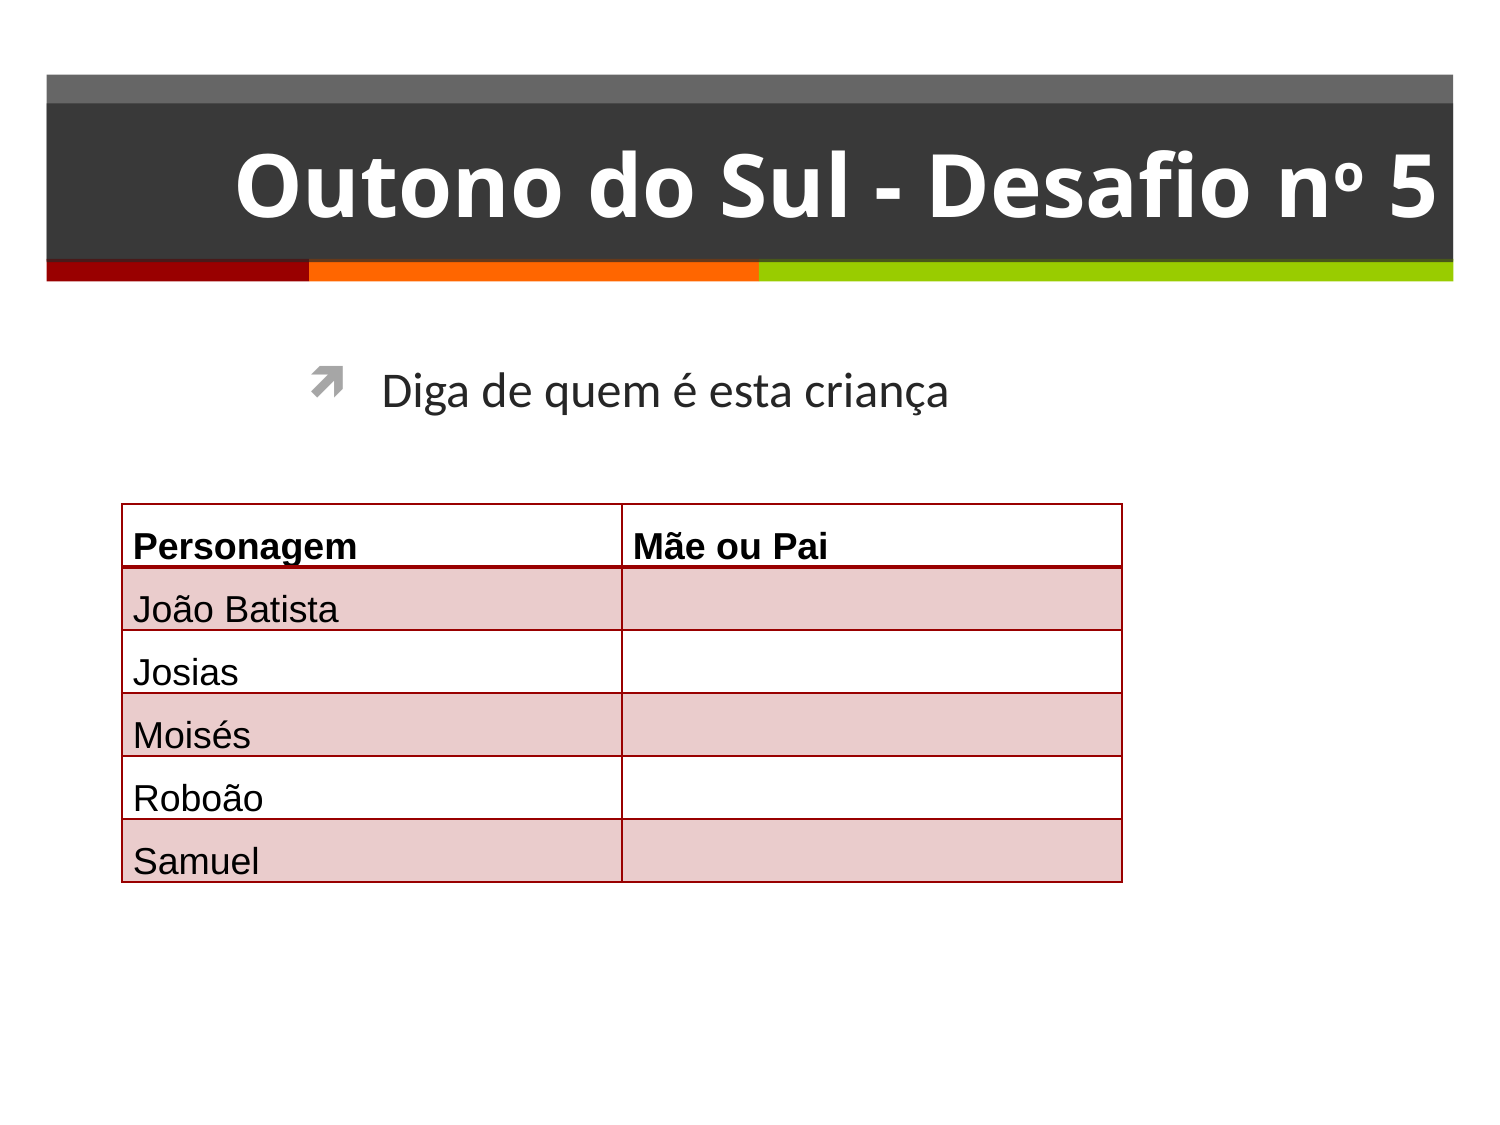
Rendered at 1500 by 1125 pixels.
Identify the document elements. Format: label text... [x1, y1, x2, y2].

title Outono do Sul - Desafio no 5 [46, 103, 1454, 263]
table_cell Roboão [123, 757, 621, 818]
table_cell [623, 757, 1121, 818]
table_cell Josias [123, 631, 621, 692]
table_cell [623, 631, 1121, 692]
list Diga de quem é esta criança [292, 350, 1454, 1005]
table_header Personagem [123, 505, 621, 565]
table_header Mãe ou Pai [623, 505, 1121, 565]
table_cell [623, 694, 1121, 755]
table_cell Samuel [123, 820, 621, 881]
table_cell [623, 820, 1121, 881]
table_cell João Batista [123, 569, 621, 629]
table_cell [623, 569, 1121, 629]
table_cell Moisés [123, 694, 621, 755]
